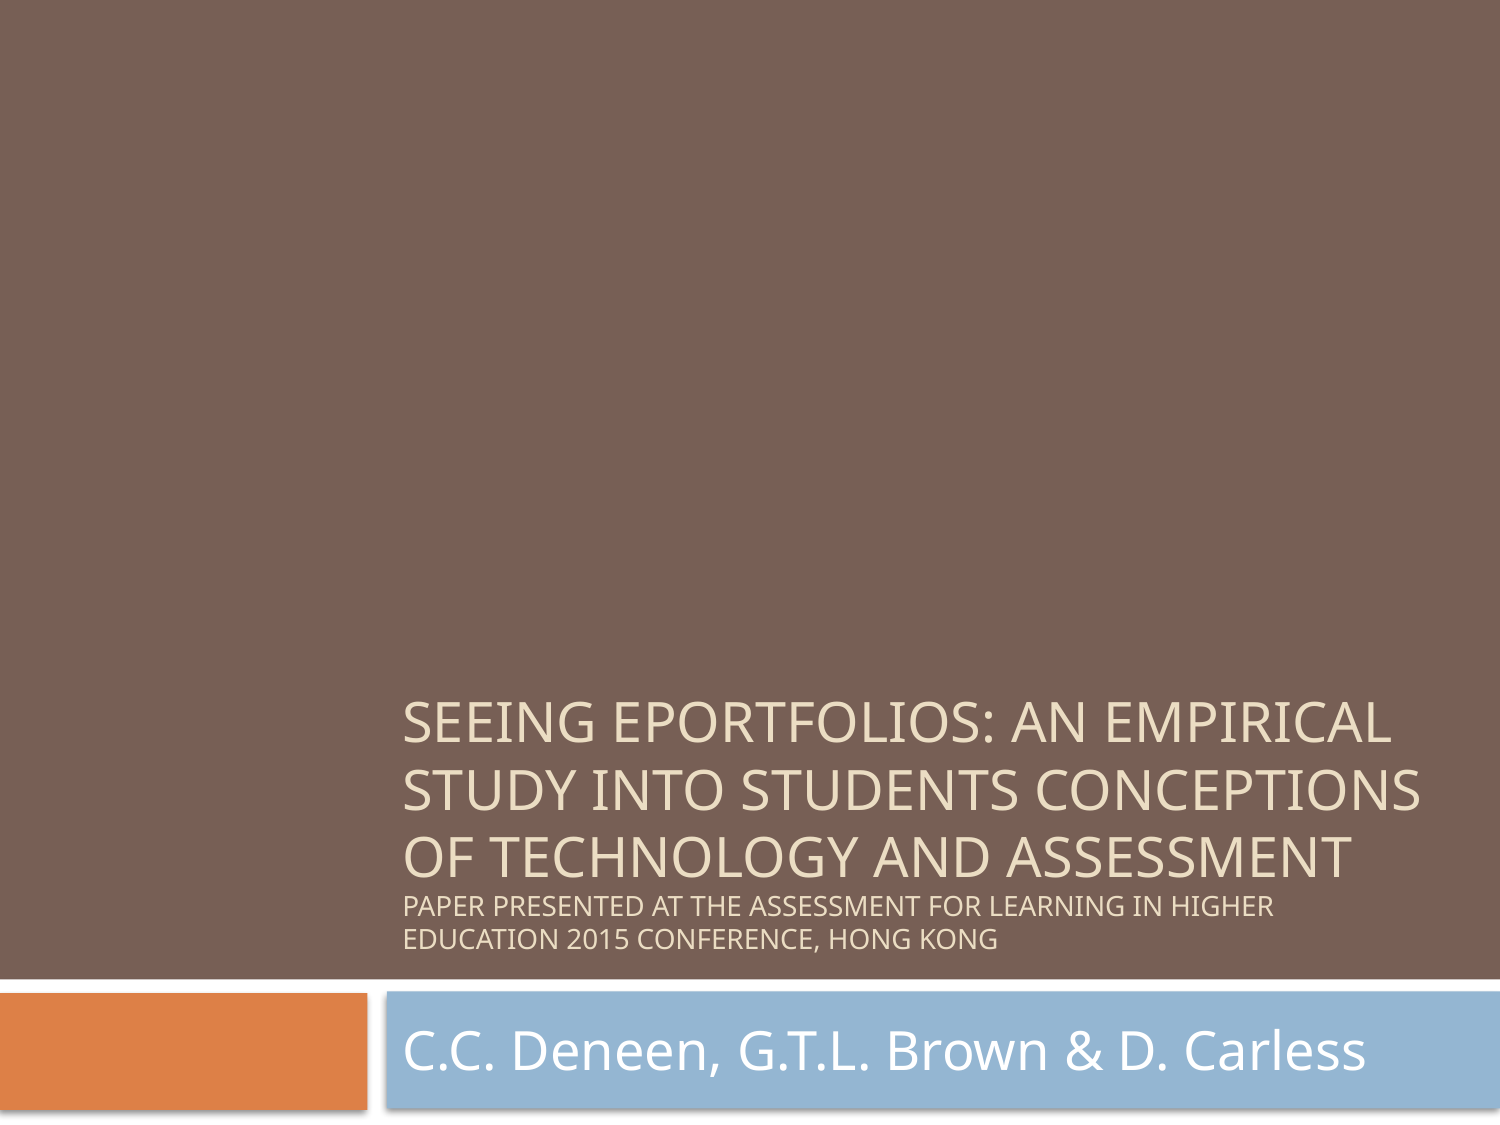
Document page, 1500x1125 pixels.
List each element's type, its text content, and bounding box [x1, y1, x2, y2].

title Seeing eportfolios: An empirical study into students conceptions of technology and assessment Paper presented at the Assessment for Learning in Higher Education 2015 conference, Hong Kong [387, 662, 1450, 963]
subtitle C.C. Deneen, G.T.L. Brown & D. Carless [387, 992, 1488, 1105]
